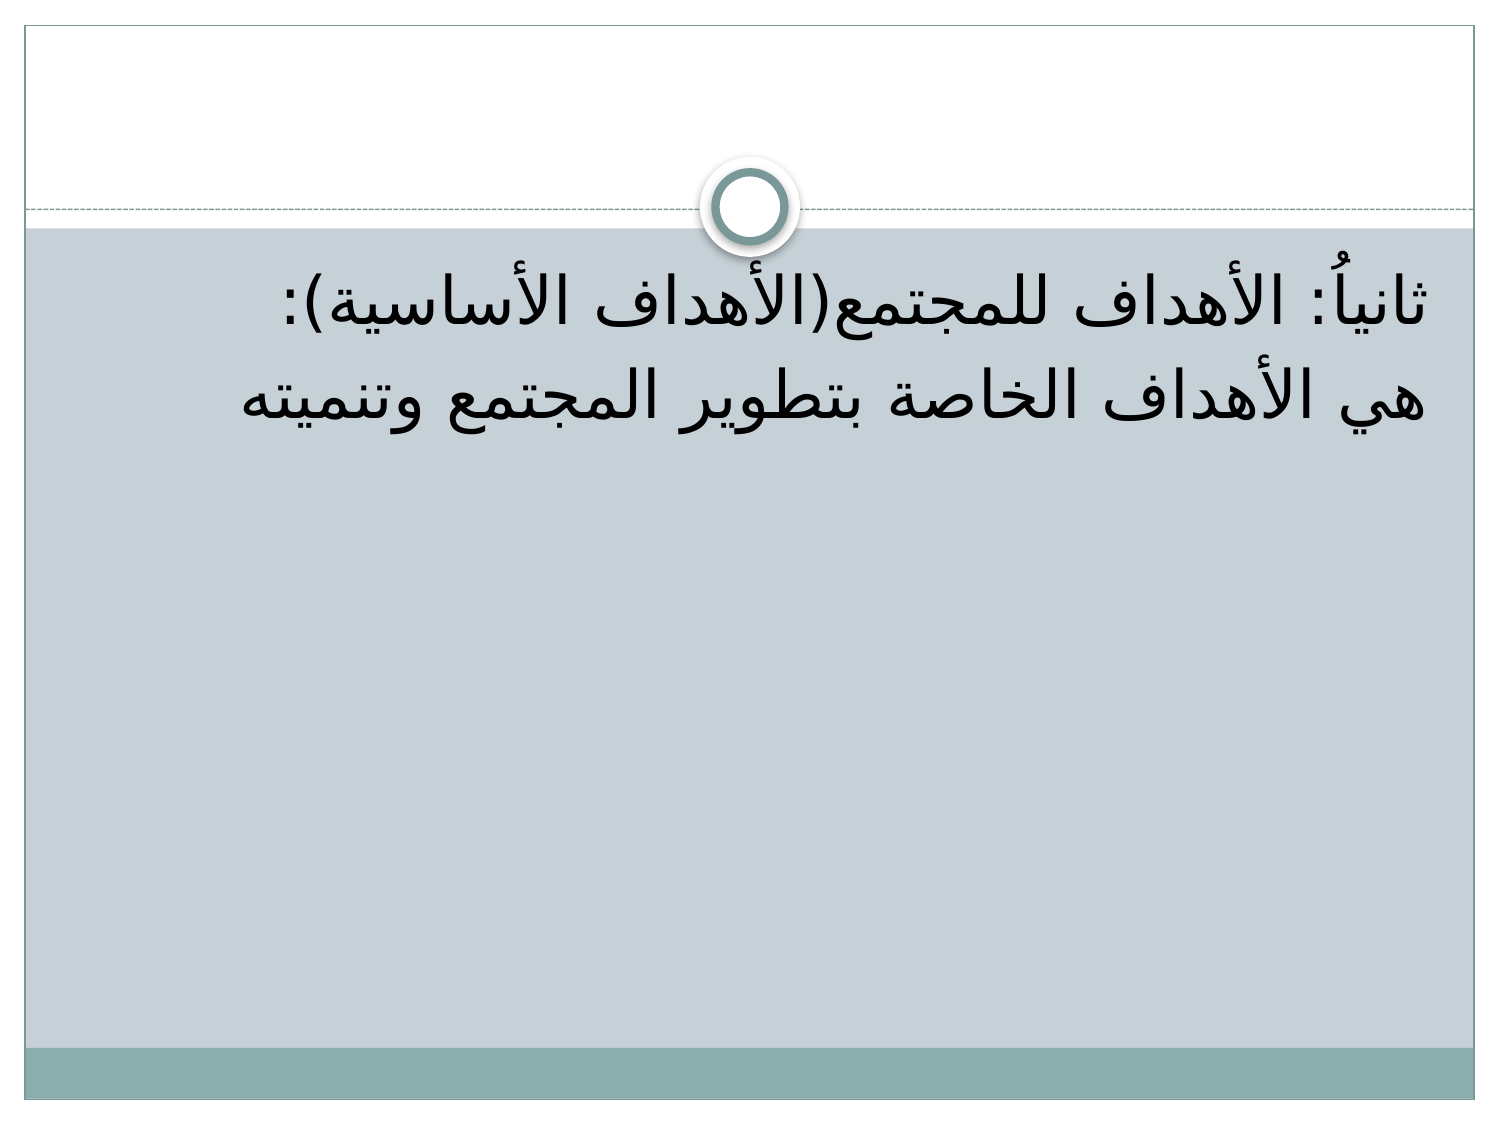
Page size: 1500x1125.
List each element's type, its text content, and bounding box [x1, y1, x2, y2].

list ثانياُ: الأهداف للمجتمع(الأهداف الأساسية): هي الأهداف الخاصة بتطوير المجتمع وتنميته [49, 250, 1445, 1001]
